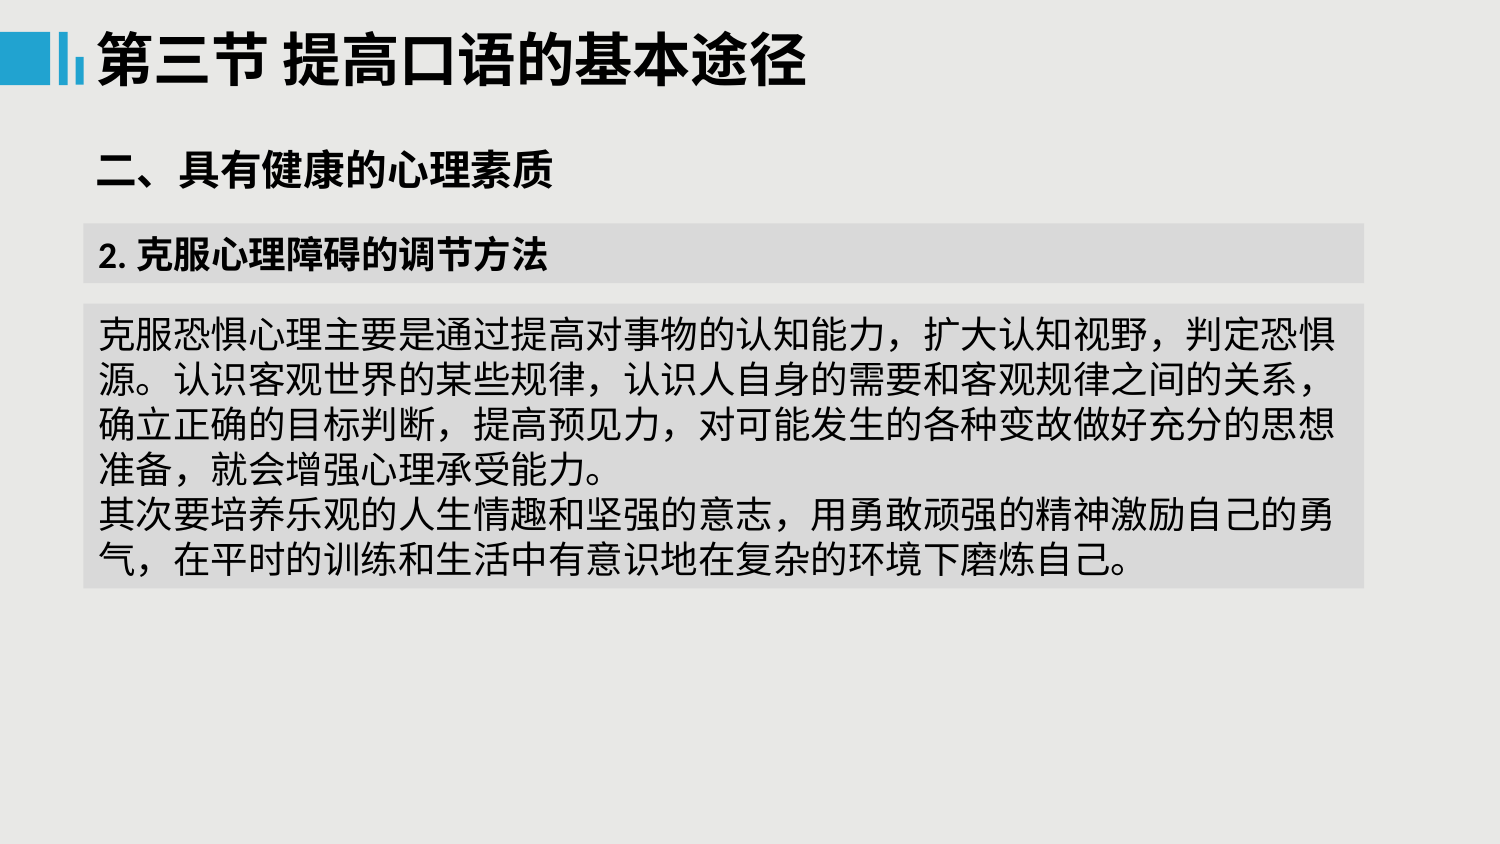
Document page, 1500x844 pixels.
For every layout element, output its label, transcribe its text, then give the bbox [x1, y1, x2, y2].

text_box [0, 30, 52, 87]
text_box 二、具有健康的心理素质 [83, 138, 1304, 200]
text_box 克服恐惧心理主要是通过提高对事物的认知能力，扩大认知视野，判定恐惧源。认识客观世界的某些规律，认识人自身的需要和客观规律之间的关系，确立正确的目标判断，提高预见力，对可能发生的各种变故做好充分的思想准备，就会增强心理承受能力。 其次要培养乐观的人生情趣和坚强的意志，用勇敢顽强的精神激励自己的勇气，在平时的训练和生活中有意识地在复杂的环境下磨炼自己。 [83, 303, 1365, 589]
text_box 2.克服心理障碍的调节方法 [83, 223, 1365, 284]
text_box [74, 55, 83, 87]
text_box [57, 30, 70, 87]
text_box 第三节 提高口语的基本途径 [83, 17, 1412, 99]
